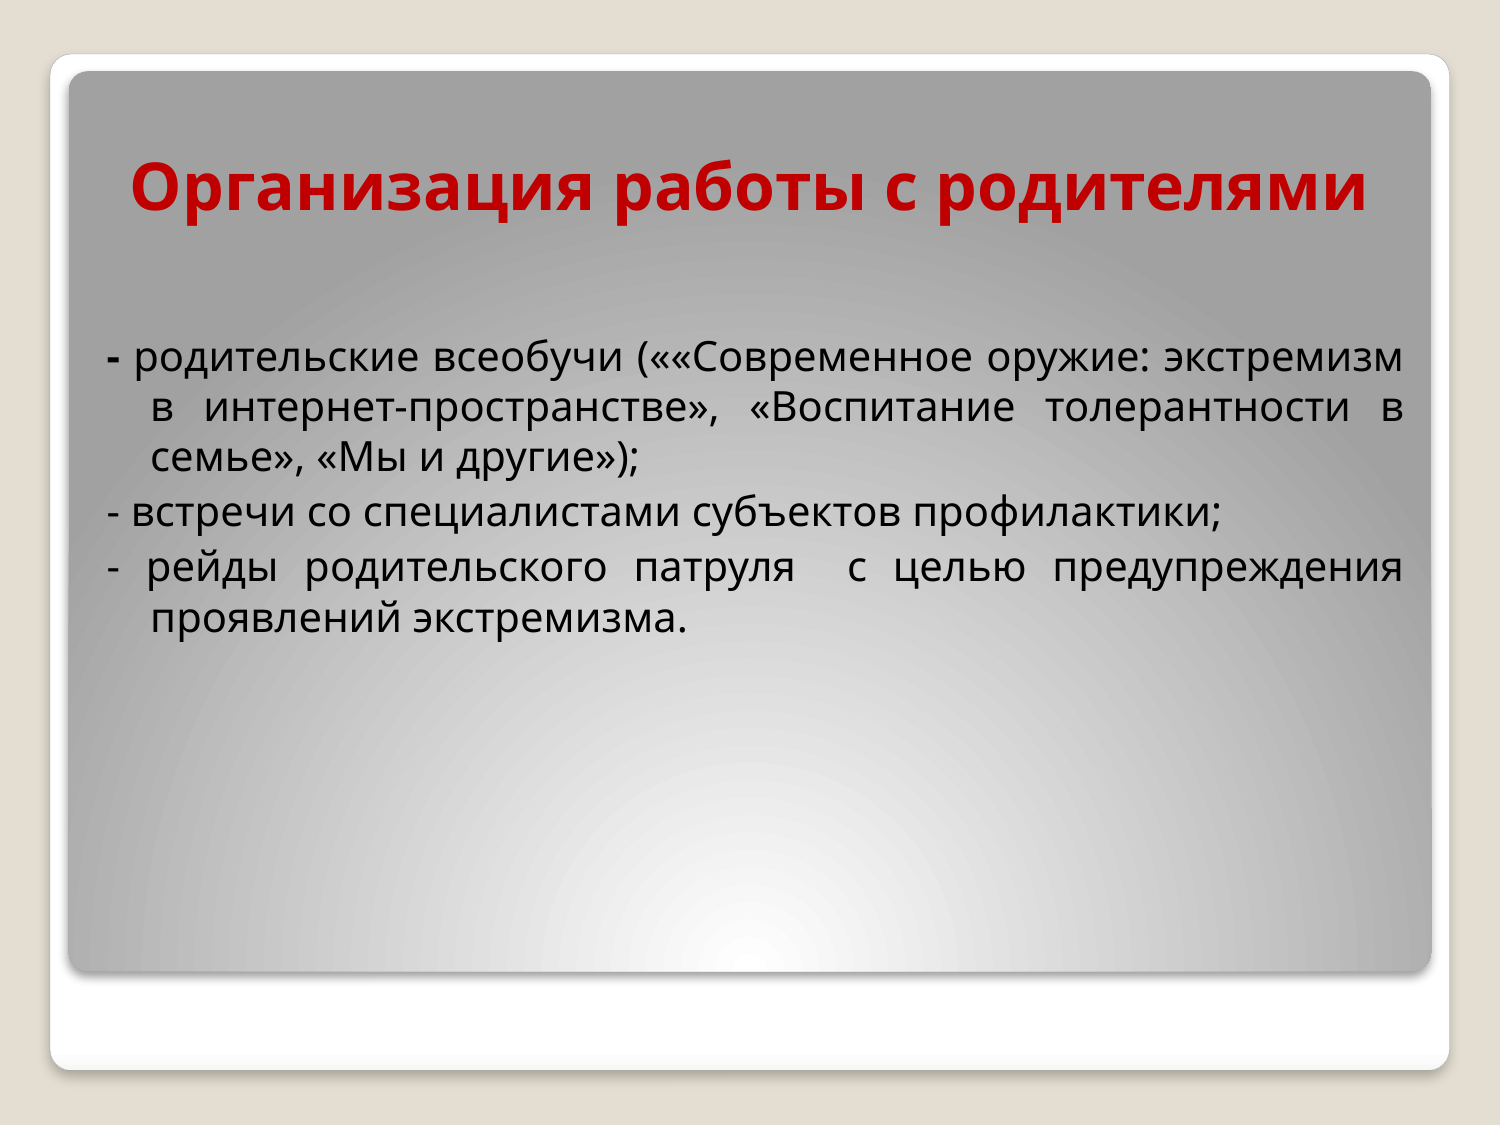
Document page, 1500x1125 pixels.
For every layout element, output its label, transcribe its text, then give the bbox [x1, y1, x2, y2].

title Организация работы с родителями [88, 66, 1412, 310]
list - родительские всеобучи (««Современное оружие: экстремизм в интернет-пространстве», «Воспитание толерантности в семье», «Мы и другие»); - встречи со специалистами субъектов профилактики; - рейды родительского патруля с целью предупреждения проявлений экстремизма. [76, 314, 1420, 1002]
